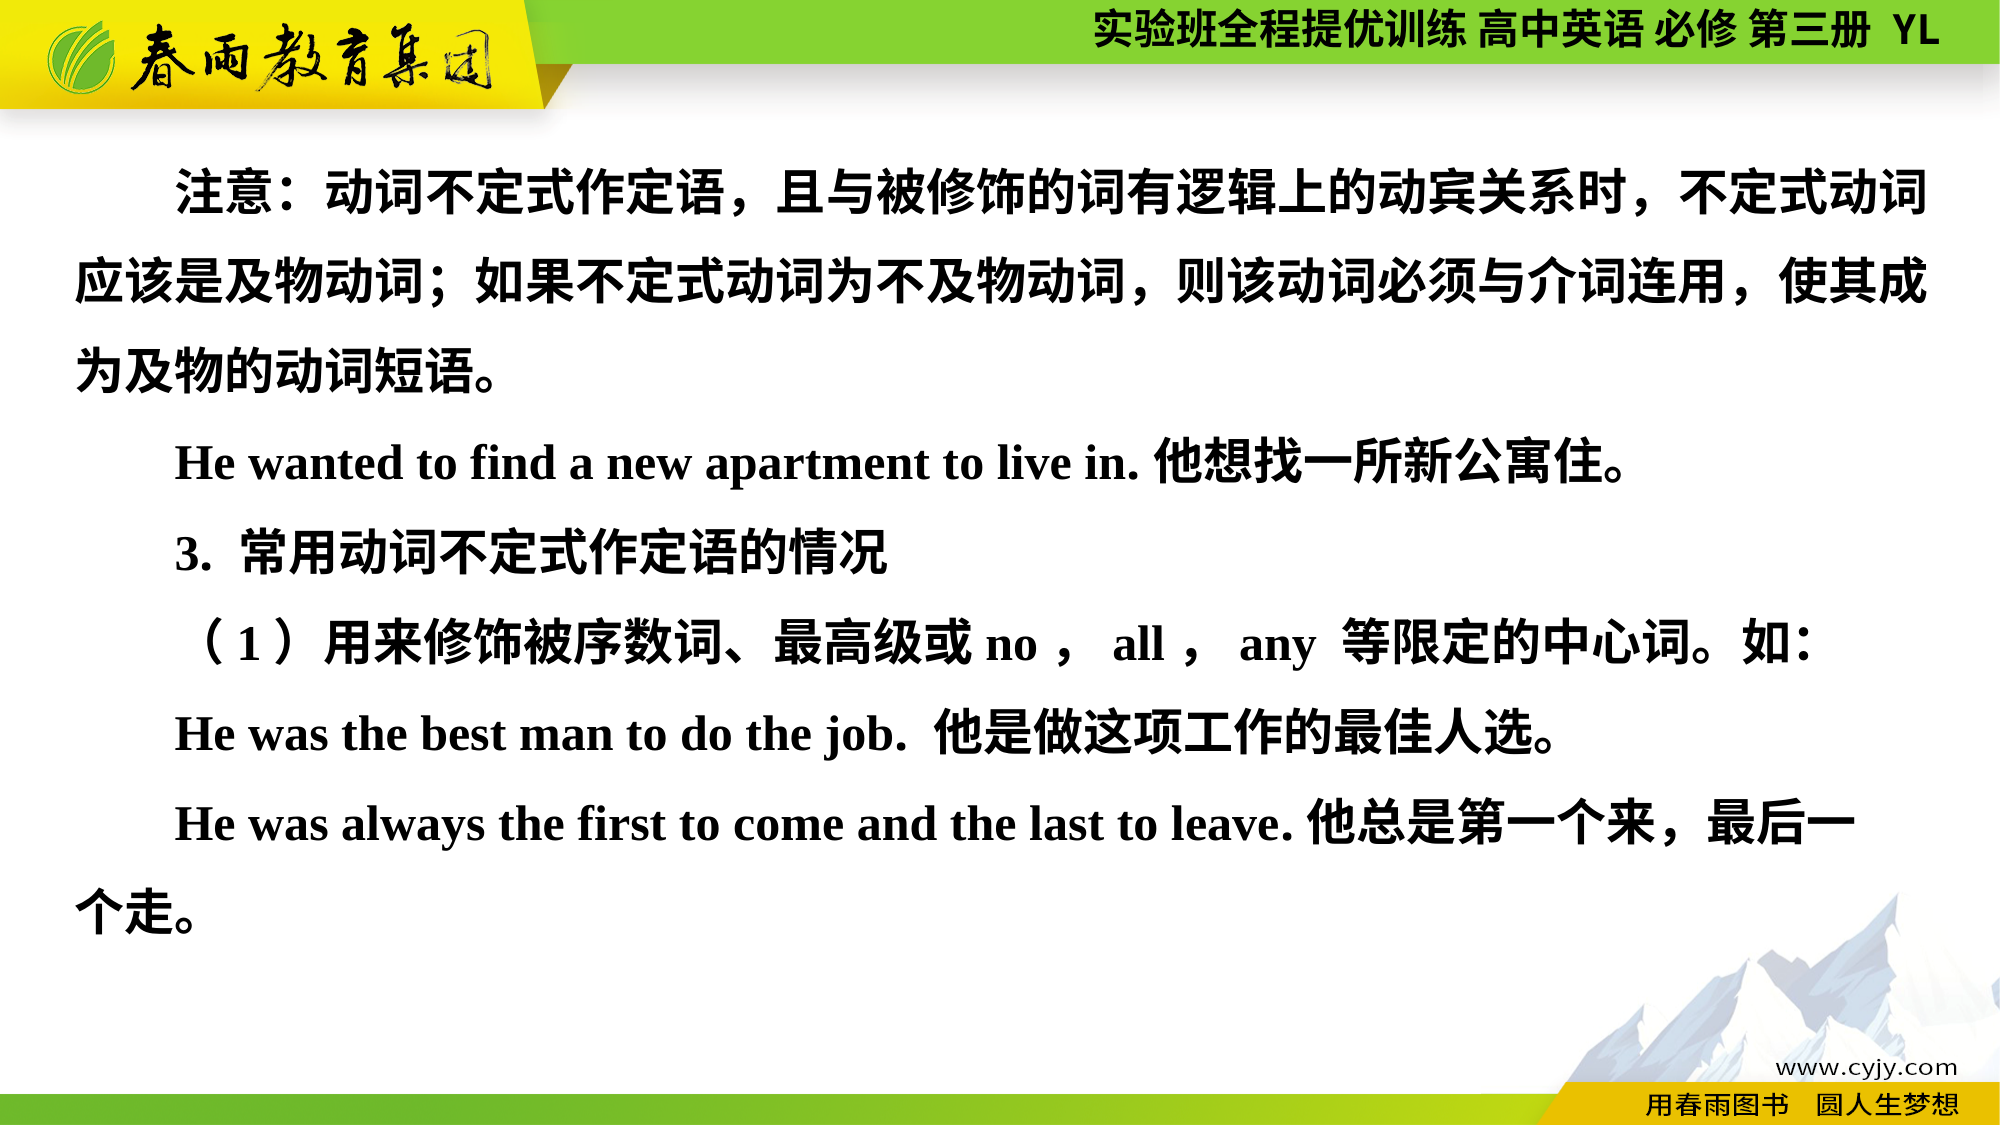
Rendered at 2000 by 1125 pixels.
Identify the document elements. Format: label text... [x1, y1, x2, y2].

list 注意：动词不定式作定语，且与被修饰的词有逻辑上的动宾关系时，不定式动词应该是及物动词；如果不定式动词为不及物动词，则该动词必须与介词连用，使其成为及物的动词短语。 He wanted to find a new apartment to live in.他想找一所新公寓住。 3. 常用动词不定式作定语的情况 （1）用来修饰被序数词、最高级或no，all，any 等限定的中心词。如： He was the best man to do the job. 他是做这项工作的最佳人选。 He was always the first to come and the last to leave.他总是第一个来，最后一 个走。 [59, 122, 1944, 956]
picture [0, 0, 2000, 1125]
